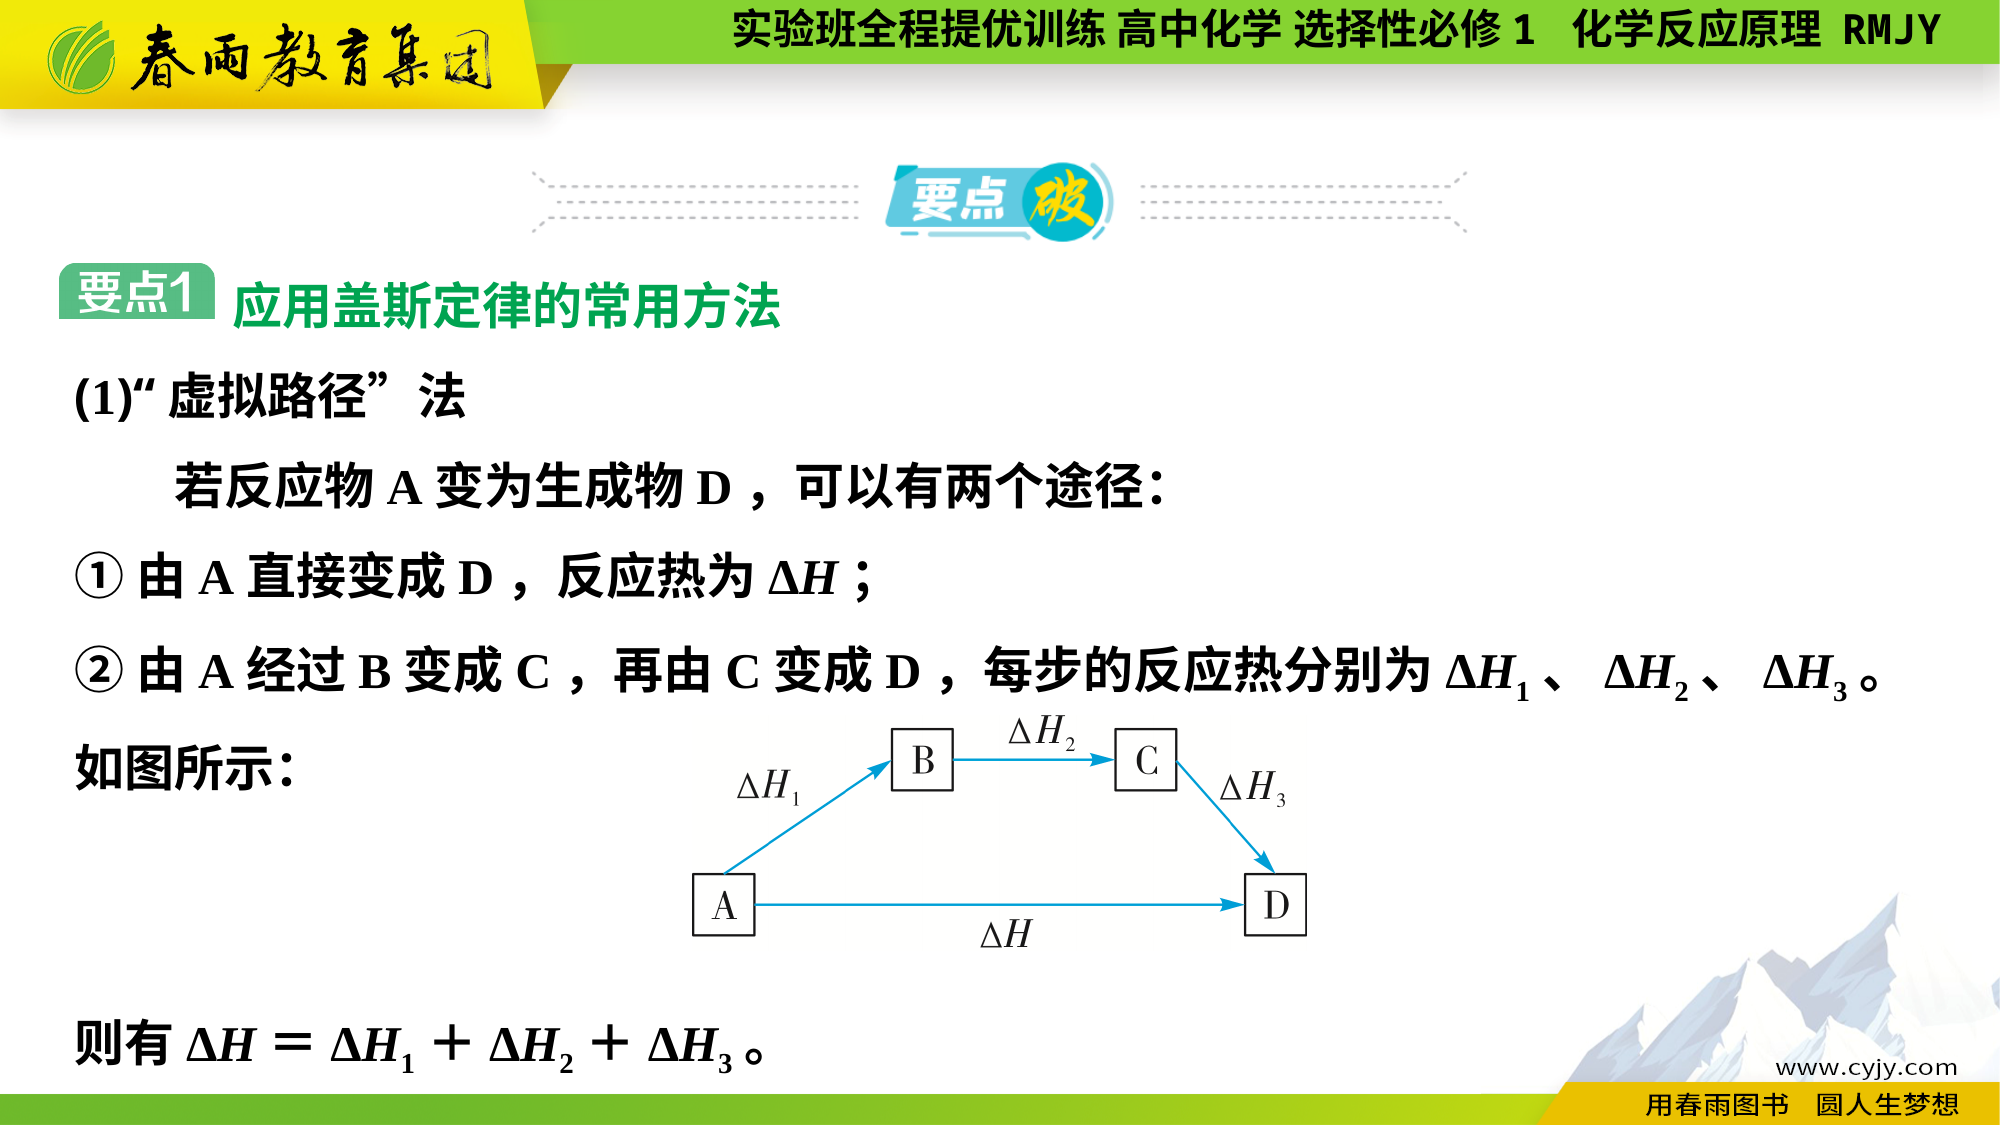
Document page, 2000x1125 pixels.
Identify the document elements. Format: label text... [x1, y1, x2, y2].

list 应用盖斯定律的常用方法 (1)“虚拟路径”法 若反应物A变为生成物D，可以有两个途径： ①由A直接变成D，反应热为ΔH； ②由A经过B变成C，再由C变成D，每步的反应热分别为ΔH1、ΔH2、ΔH3。 如图所示： 则有ΔH＝ΔH1＋ΔH2＋ΔH3。 [59, 237, 1944, 1059]
picture [0, 0, 2000, 1125]
